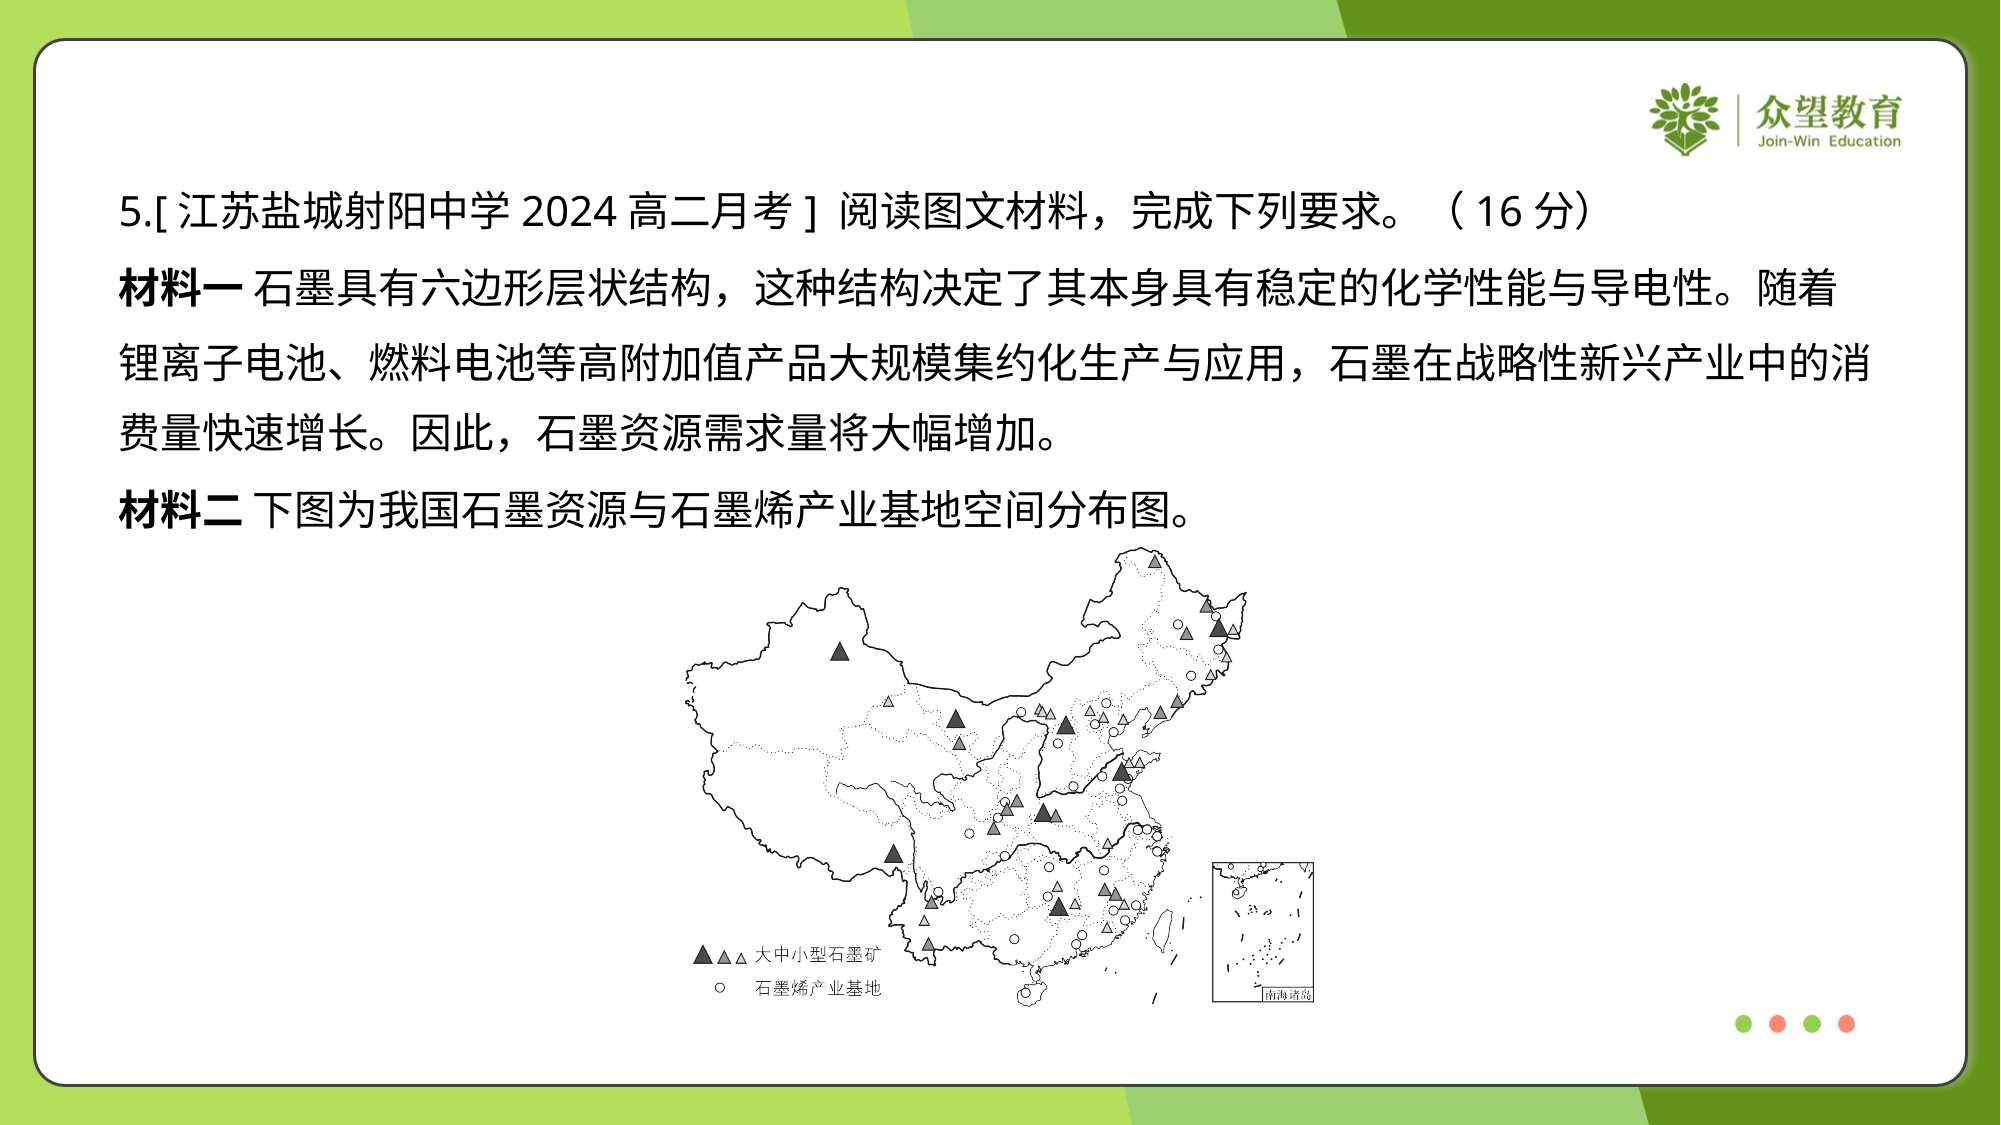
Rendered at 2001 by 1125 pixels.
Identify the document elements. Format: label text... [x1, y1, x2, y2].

text_box 5.[江苏盐城射阳中学2024高二月考] 阅读图文材料，完成下列要求。（16分） 材料一 石墨具有六边形层状结构，这种结构决定了其本身具有稳定的化学性能与导电性。随着 锂离子电池、燃料电池等高附加值产品大规模集约化生产与应用，石墨在战略性新兴产业中的消 费量快速增长。因此，石墨资源需求量将大幅增加。 [118, 159, 1883, 450]
text_box 材料二 下图为我国石墨资源与石墨烯产业基地空间分布图。#1.2 [118, 459, 1883, 525]
picture [0, 0, 2000, 1125]
